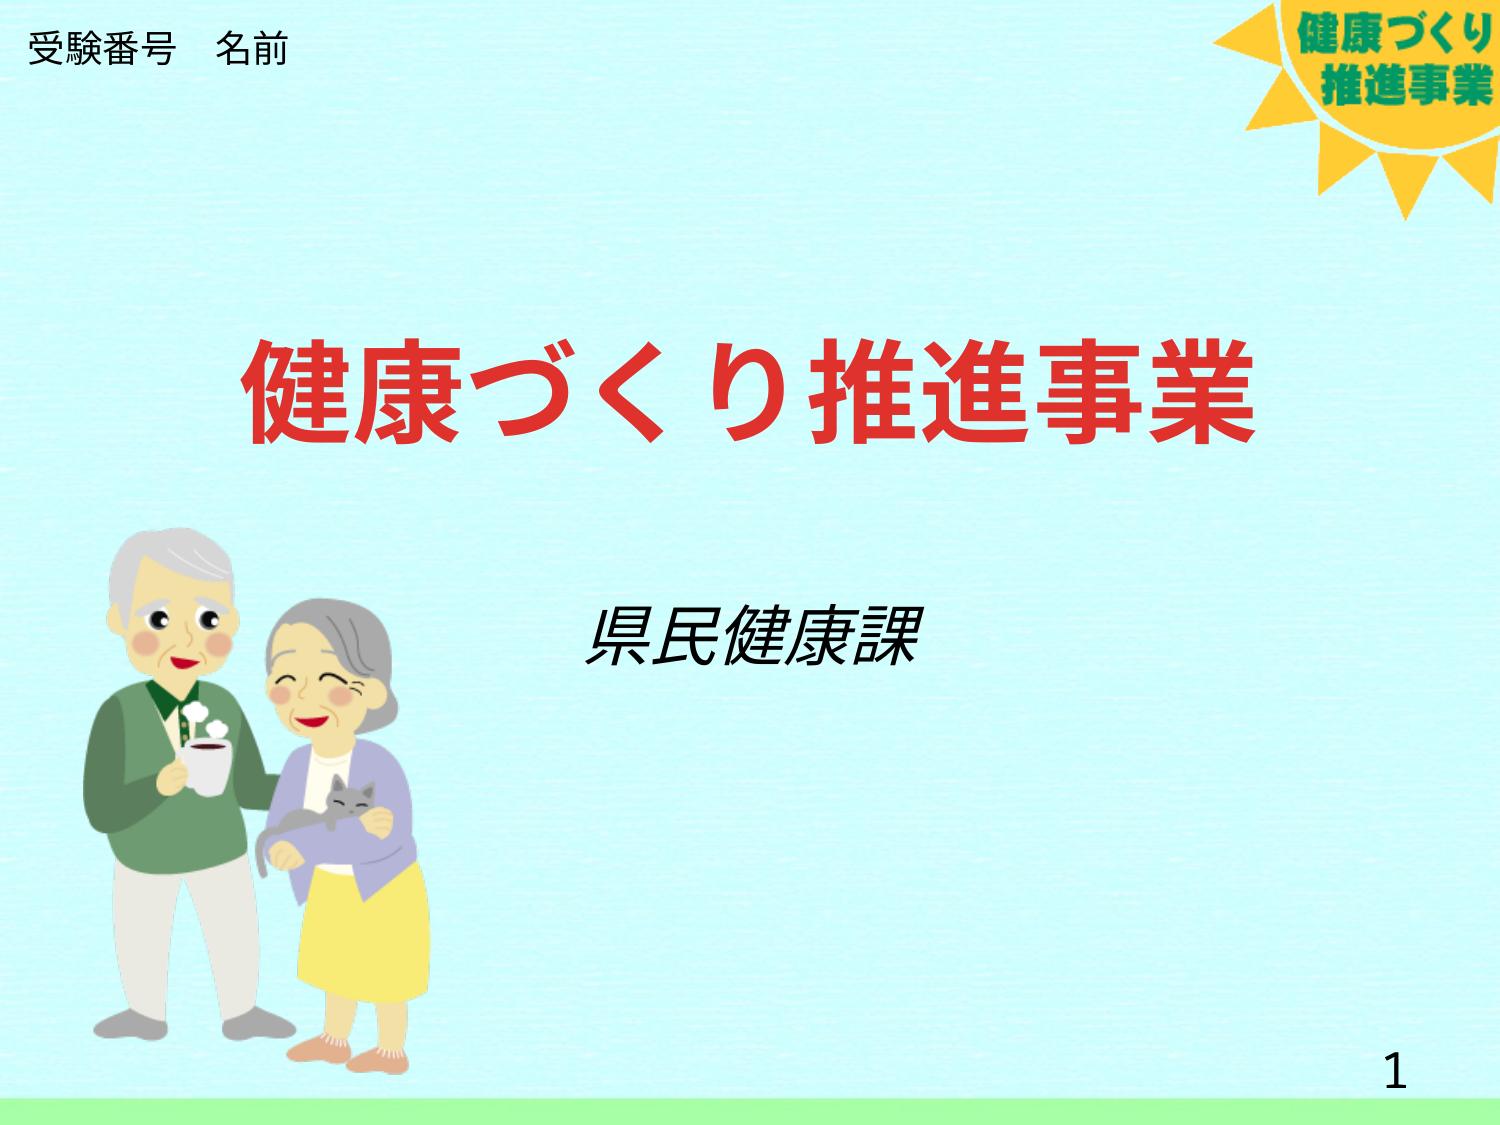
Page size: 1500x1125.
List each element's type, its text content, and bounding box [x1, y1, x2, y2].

slide_number 0 [1074, 1042, 1425, 1103]
text_box 健康づくり推進事業 [224, 314, 1276, 465]
text_box 県民健康課 [568, 586, 932, 681]
text_box 受験番号 名前 [13, 17, 306, 78]
picture [0, 0, 1500, 1125]
